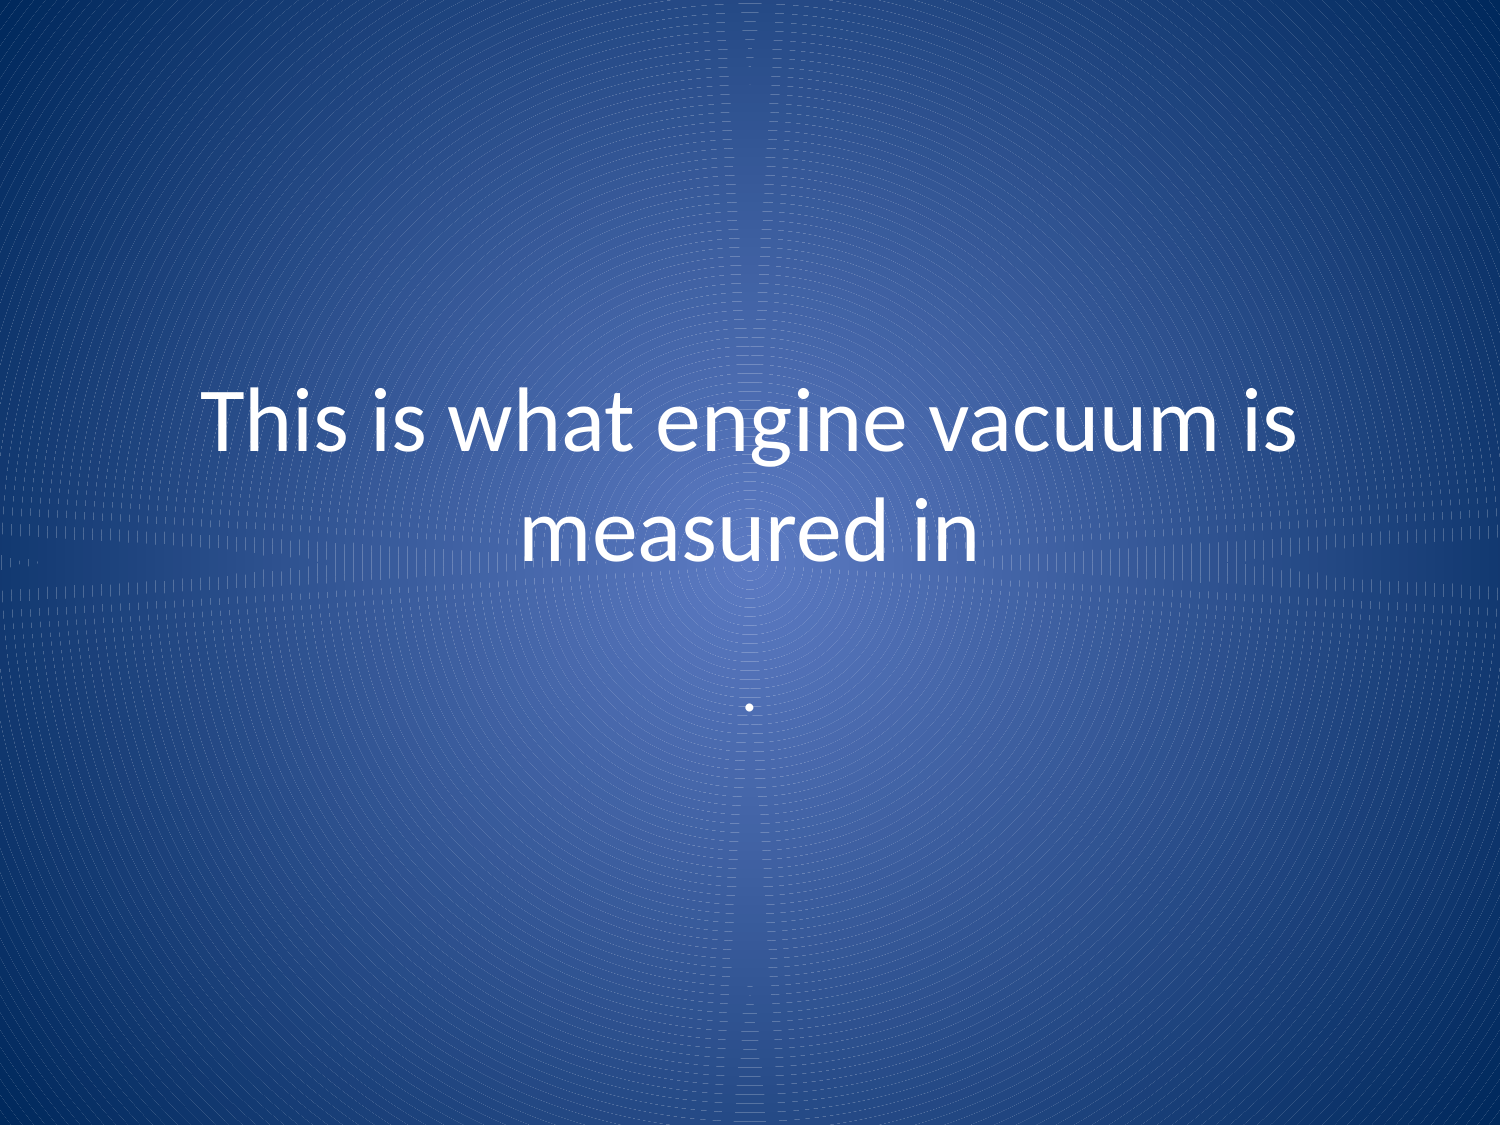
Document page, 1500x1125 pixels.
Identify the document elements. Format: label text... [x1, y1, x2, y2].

subtitle . [225, 637, 1275, 925]
title This is what engine vacuum is measured in [112, 349, 1388, 591]
